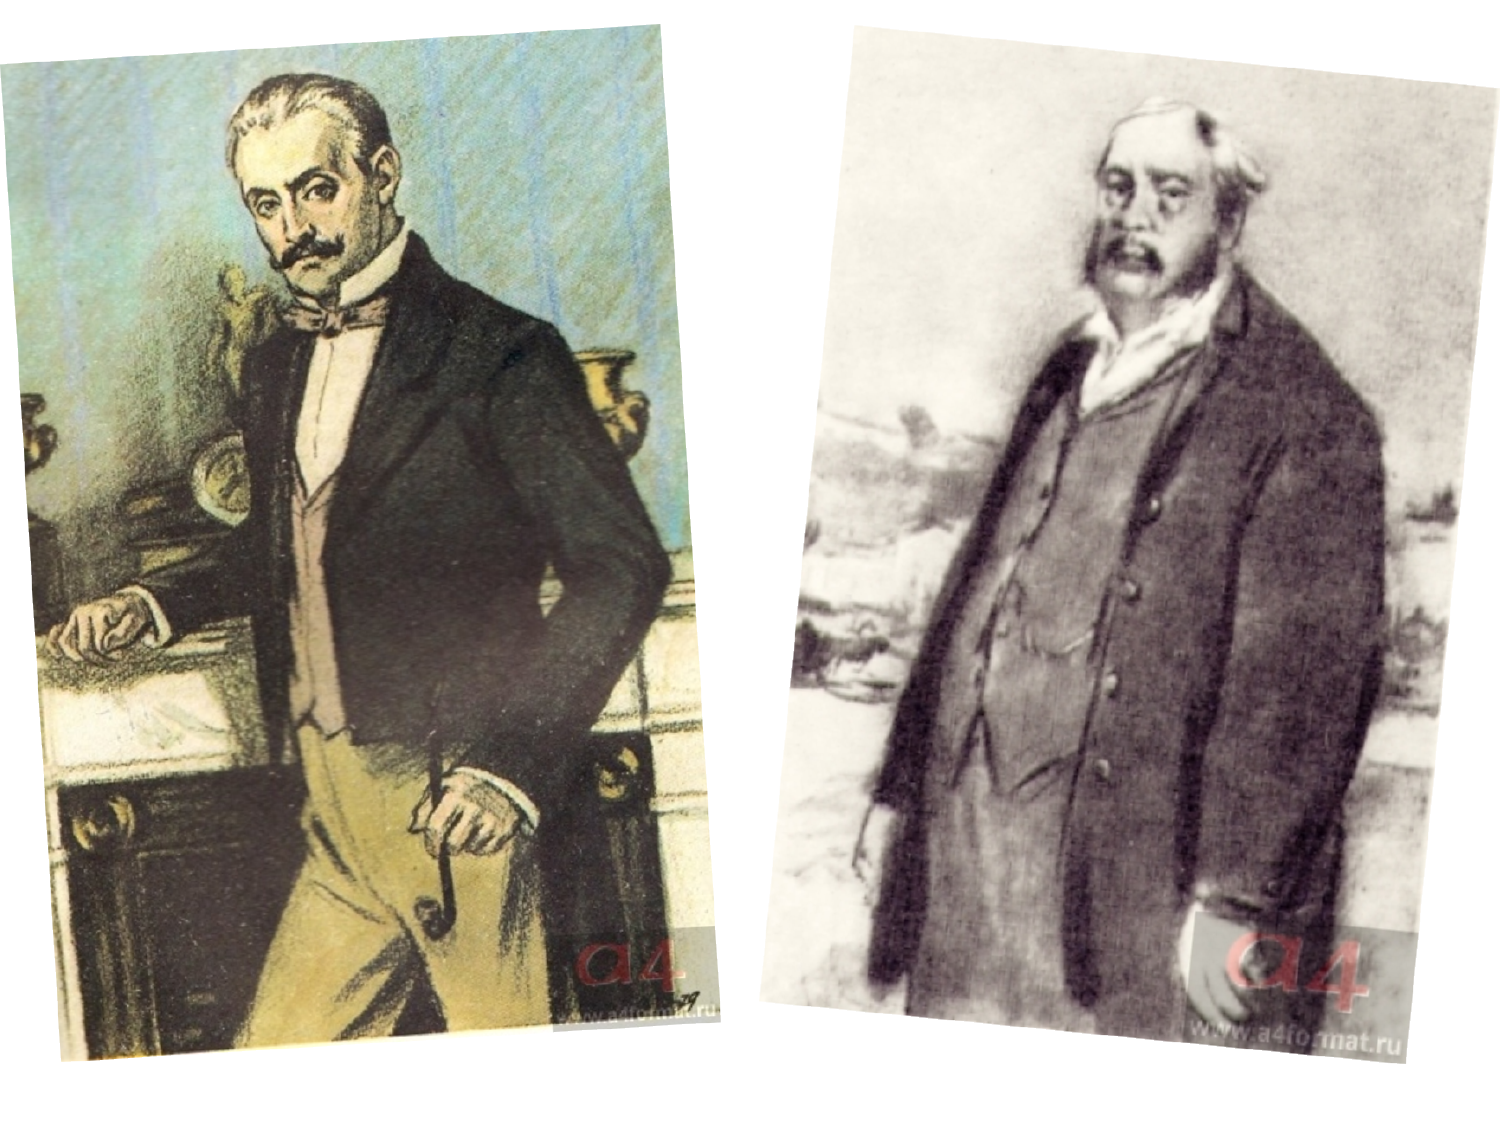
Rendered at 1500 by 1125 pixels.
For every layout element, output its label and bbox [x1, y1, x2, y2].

picture [0, 25, 720, 1061]
picture [760, 26, 1500, 1063]
